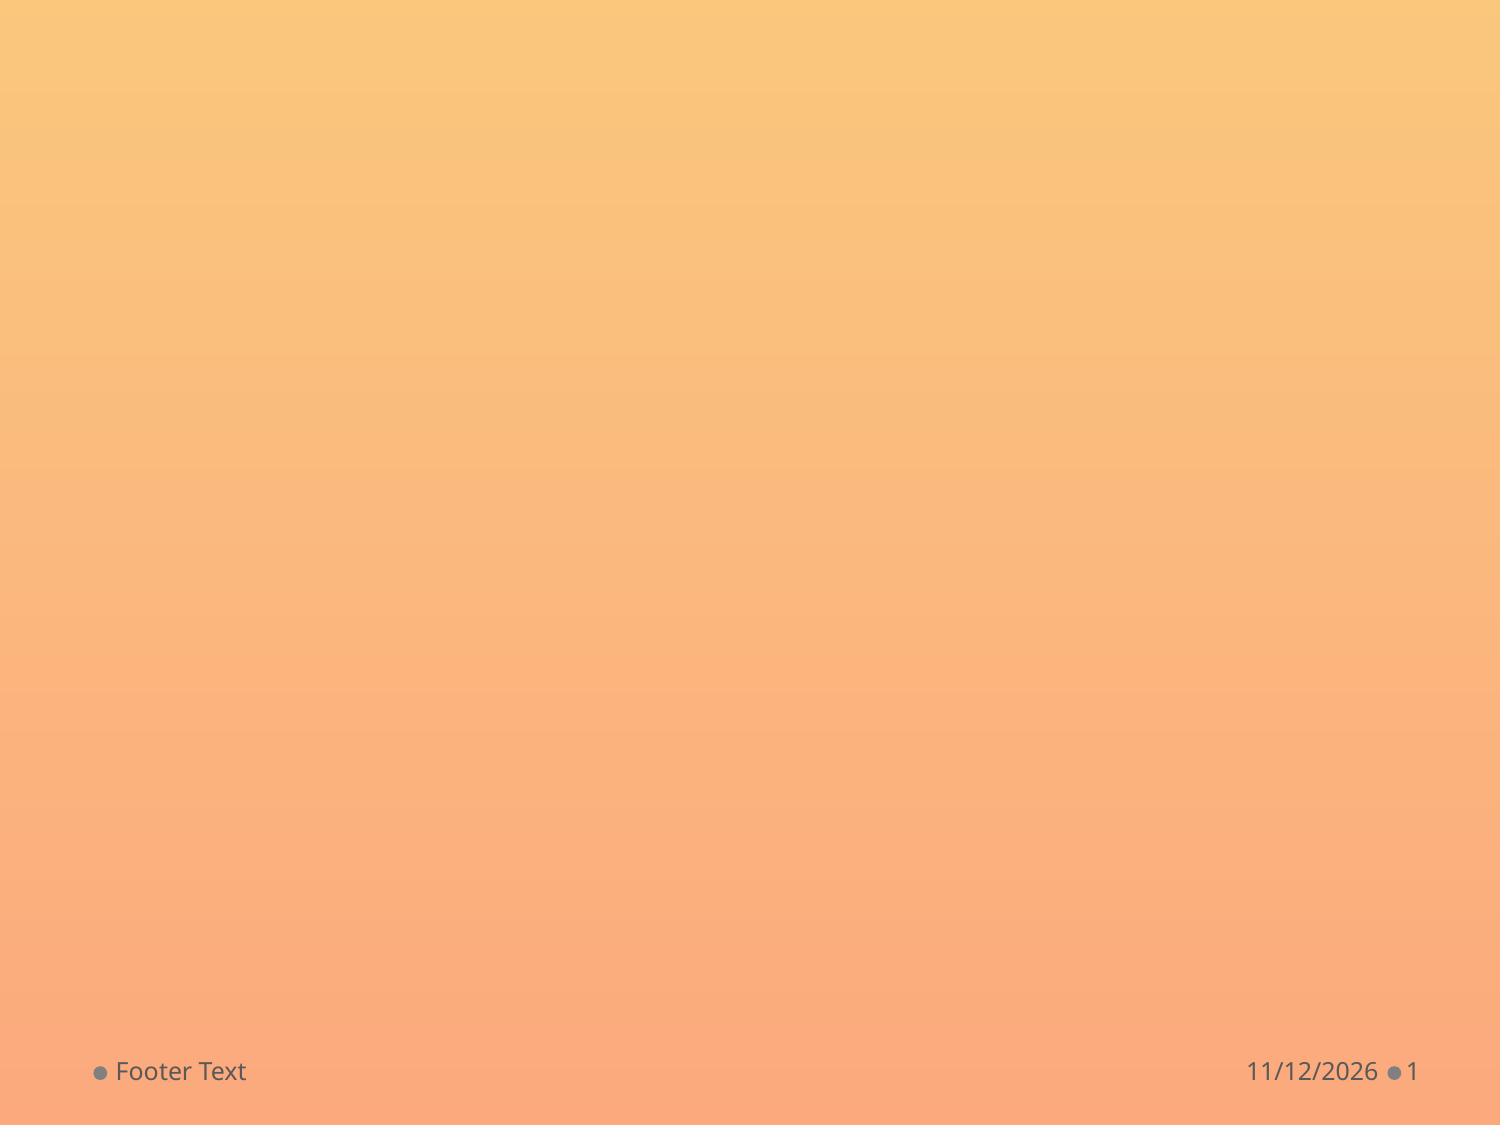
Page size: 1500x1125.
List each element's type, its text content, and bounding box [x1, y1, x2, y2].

slide_number 1 [1401, 1042, 1494, 1103]
footer Footer Text [108, 1042, 576, 1103]
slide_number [1043, 1042, 1386, 1103]
